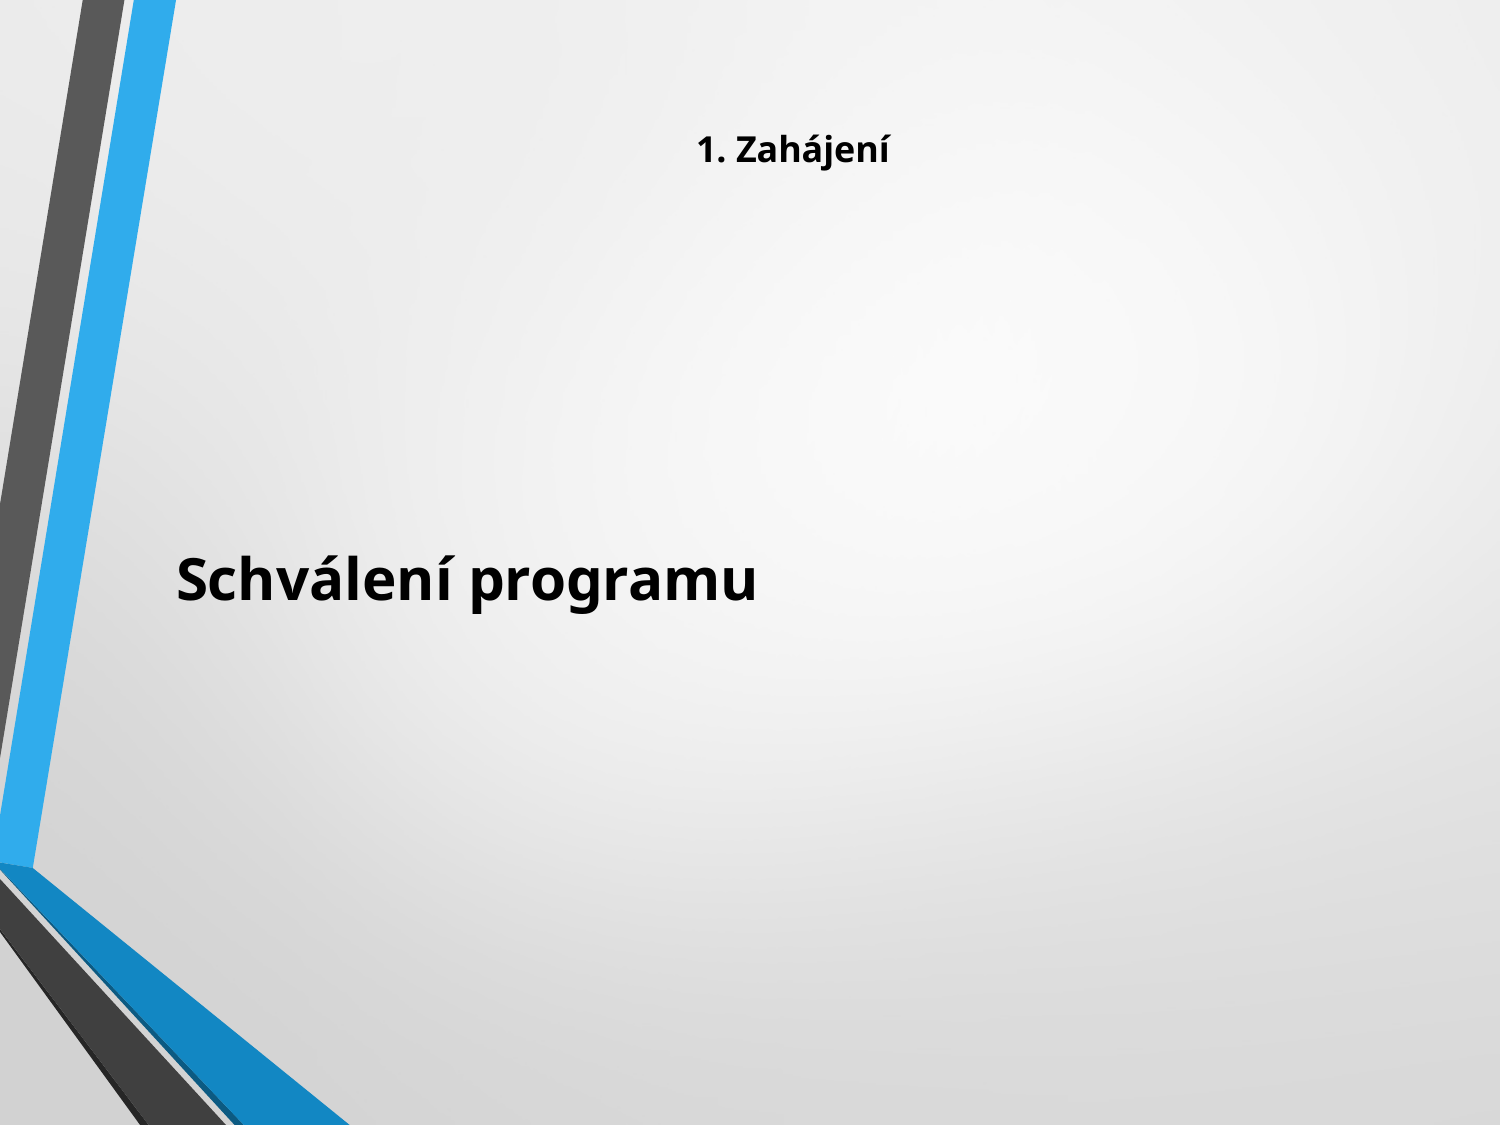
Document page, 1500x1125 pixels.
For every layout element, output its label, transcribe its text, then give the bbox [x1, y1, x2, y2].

title 1. Zahájení [161, 75, 1425, 221]
list Schválení programu [161, 251, 1425, 985]
